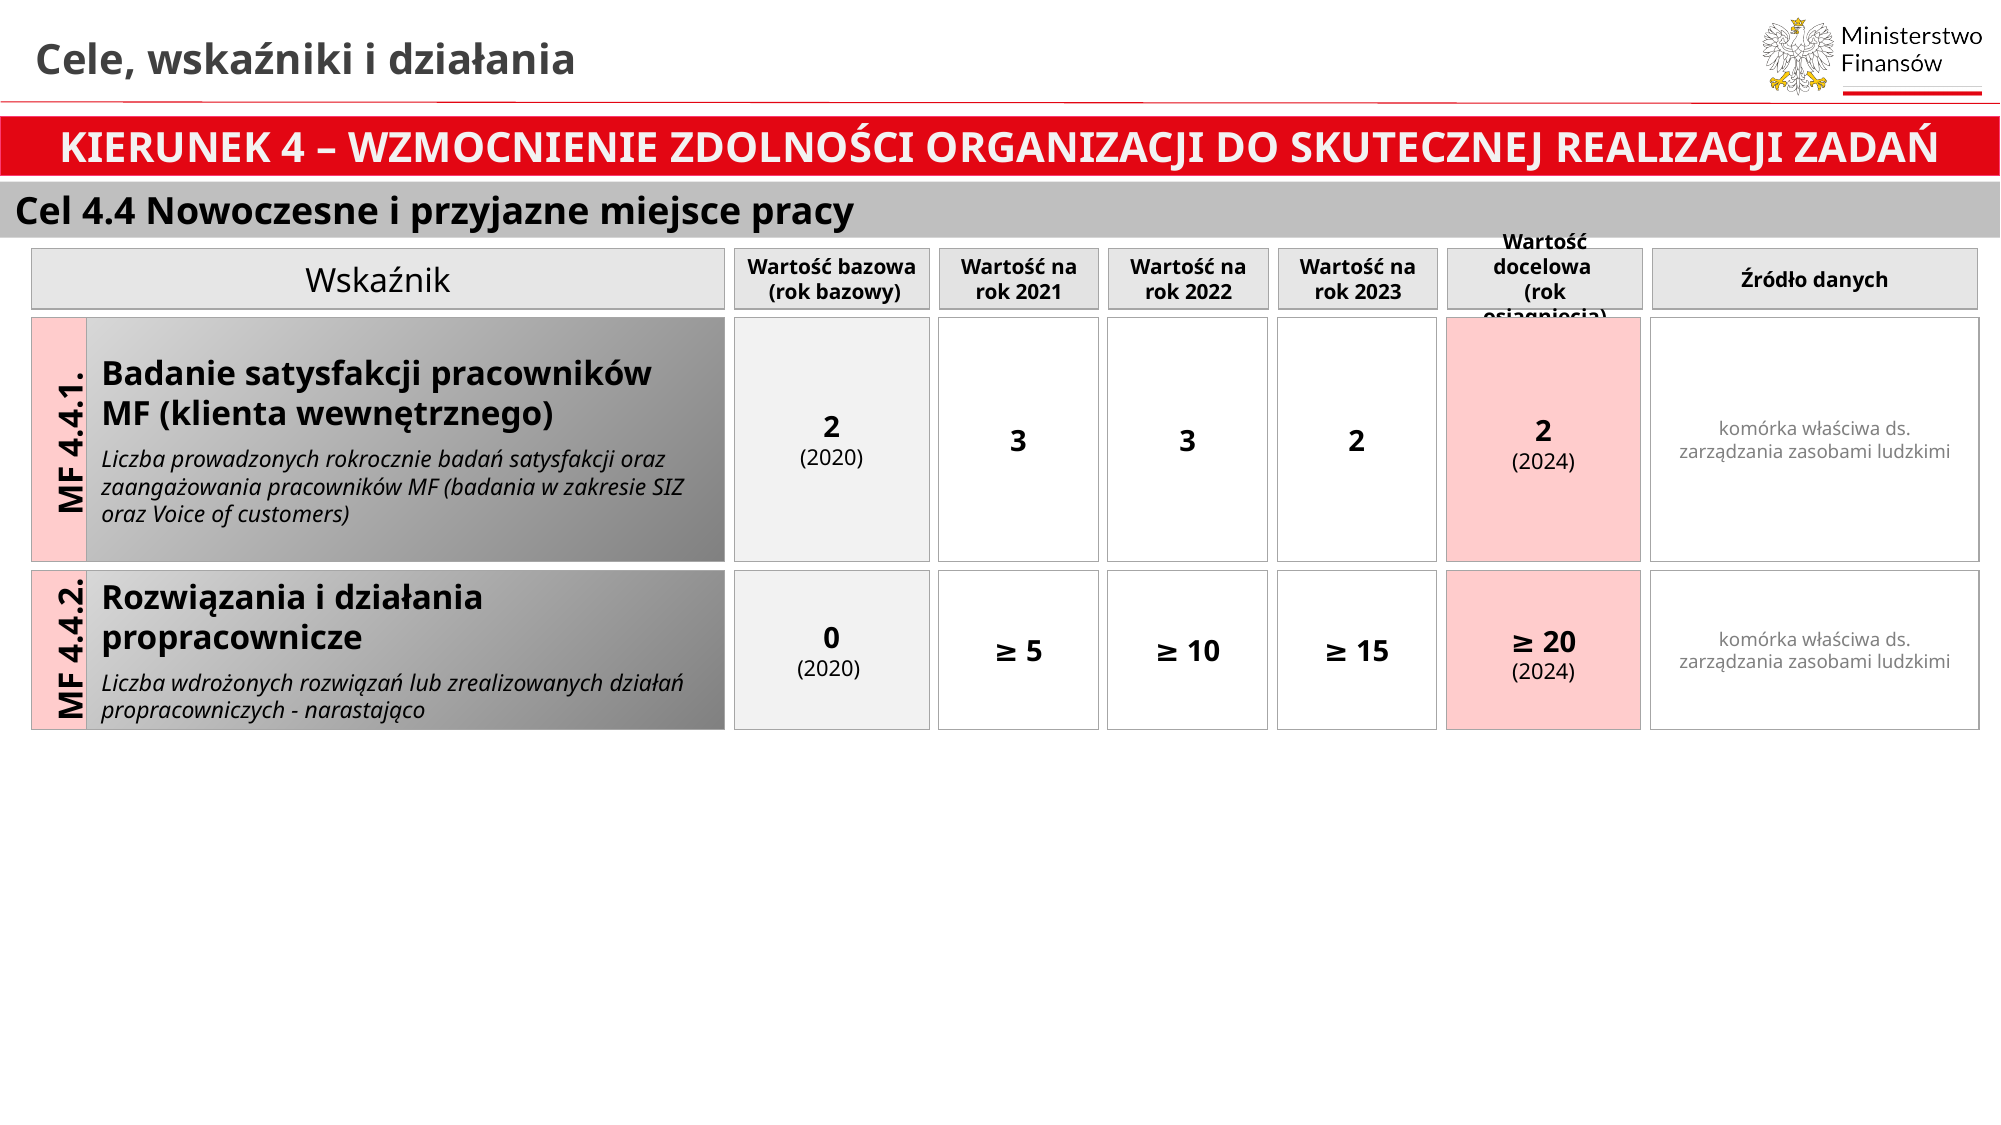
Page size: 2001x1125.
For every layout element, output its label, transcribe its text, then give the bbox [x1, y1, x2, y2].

text_box 0 (2020) [734, 570, 930, 730]
text_box Wartość bazowa (rok bazowy) [734, 248, 930, 310]
text_box ≥ 15 [1277, 570, 1437, 730]
text_box 2 (2020) [734, 317, 930, 562]
text_box KIERUNEK 4 – WZMOCNIENIE ZDOLNOŚCI ORGANIZACJI DO SKUTECZNEJ REALIZACJI ZADAŃ [0, 116, 2000, 176]
picture [1743, 0, 2000, 101]
text_box Wartość na rok 2023 [1278, 248, 1438, 310]
text_box 2 (2024) [1446, 317, 1641, 562]
text_box Wartość na rok 2022 [1108, 248, 1269, 310]
text_box Źródło danych [1652, 248, 1978, 310]
text_box Cele, wskaźniki i działania [31, 25, 1549, 91]
text_box Wartość docelowa (rok osiągnięcia) [1447, 248, 1643, 310]
text_box 3 [938, 317, 1099, 562]
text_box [31, 317, 725, 562]
text_box ≥ 10 [1107, 570, 1268, 730]
text_box komórka właściwa ds. zarządzania zasobami ludzkimi [1650, 570, 1980, 730]
text_box 3 [1107, 317, 1268, 562]
text_box Wskaźnik [31, 248, 725, 310]
text_box ≥ 20 (2024) [1446, 570, 1641, 730]
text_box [31, 570, 725, 730]
picture [1743, 104, 2000, 114]
text_box 2 [1277, 317, 1437, 562]
text_box komórka właściwa ds. zarządzania zasobami ludzkimi [1650, 317, 1980, 562]
text_box ≥ 5 [938, 570, 1099, 730]
text_box Wartość na rok 2021 [939, 248, 1099, 310]
text_box Cel 4.4 Nowoczesne i przyjazne miejsce pracy [0, 181, 2000, 238]
